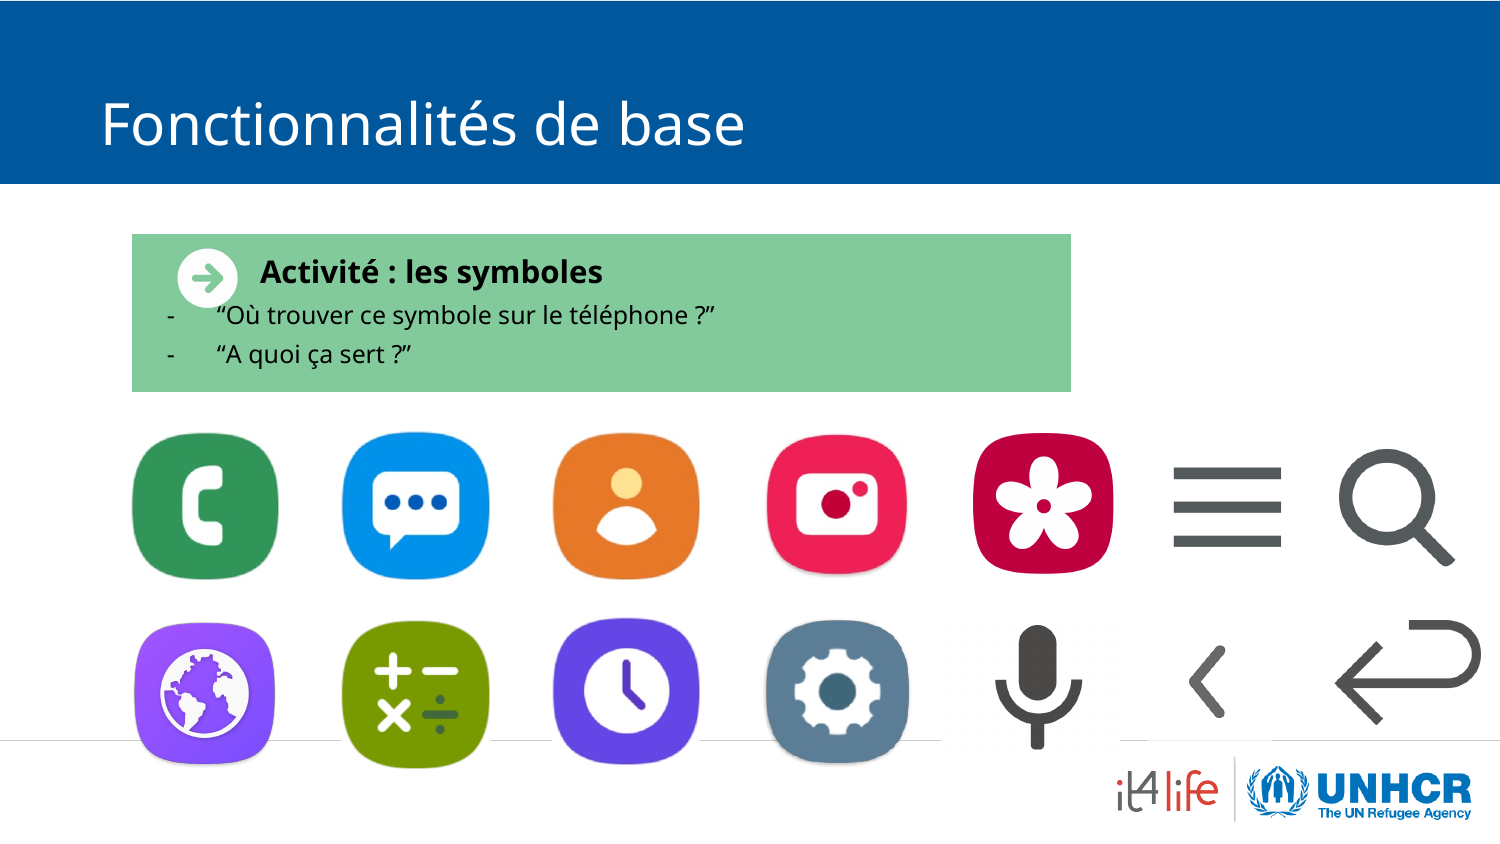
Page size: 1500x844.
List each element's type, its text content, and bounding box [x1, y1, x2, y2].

picture [0, 184, 1500, 844]
text_box [0, 0, 1500, 184]
title Fonctionnalités de base [100, 33, 1439, 158]
table_header Activité : les symboles “Où trouver ce symbole sur le téléphone ?” “A quoi ça sert ?” [132, 234, 1071, 392]
